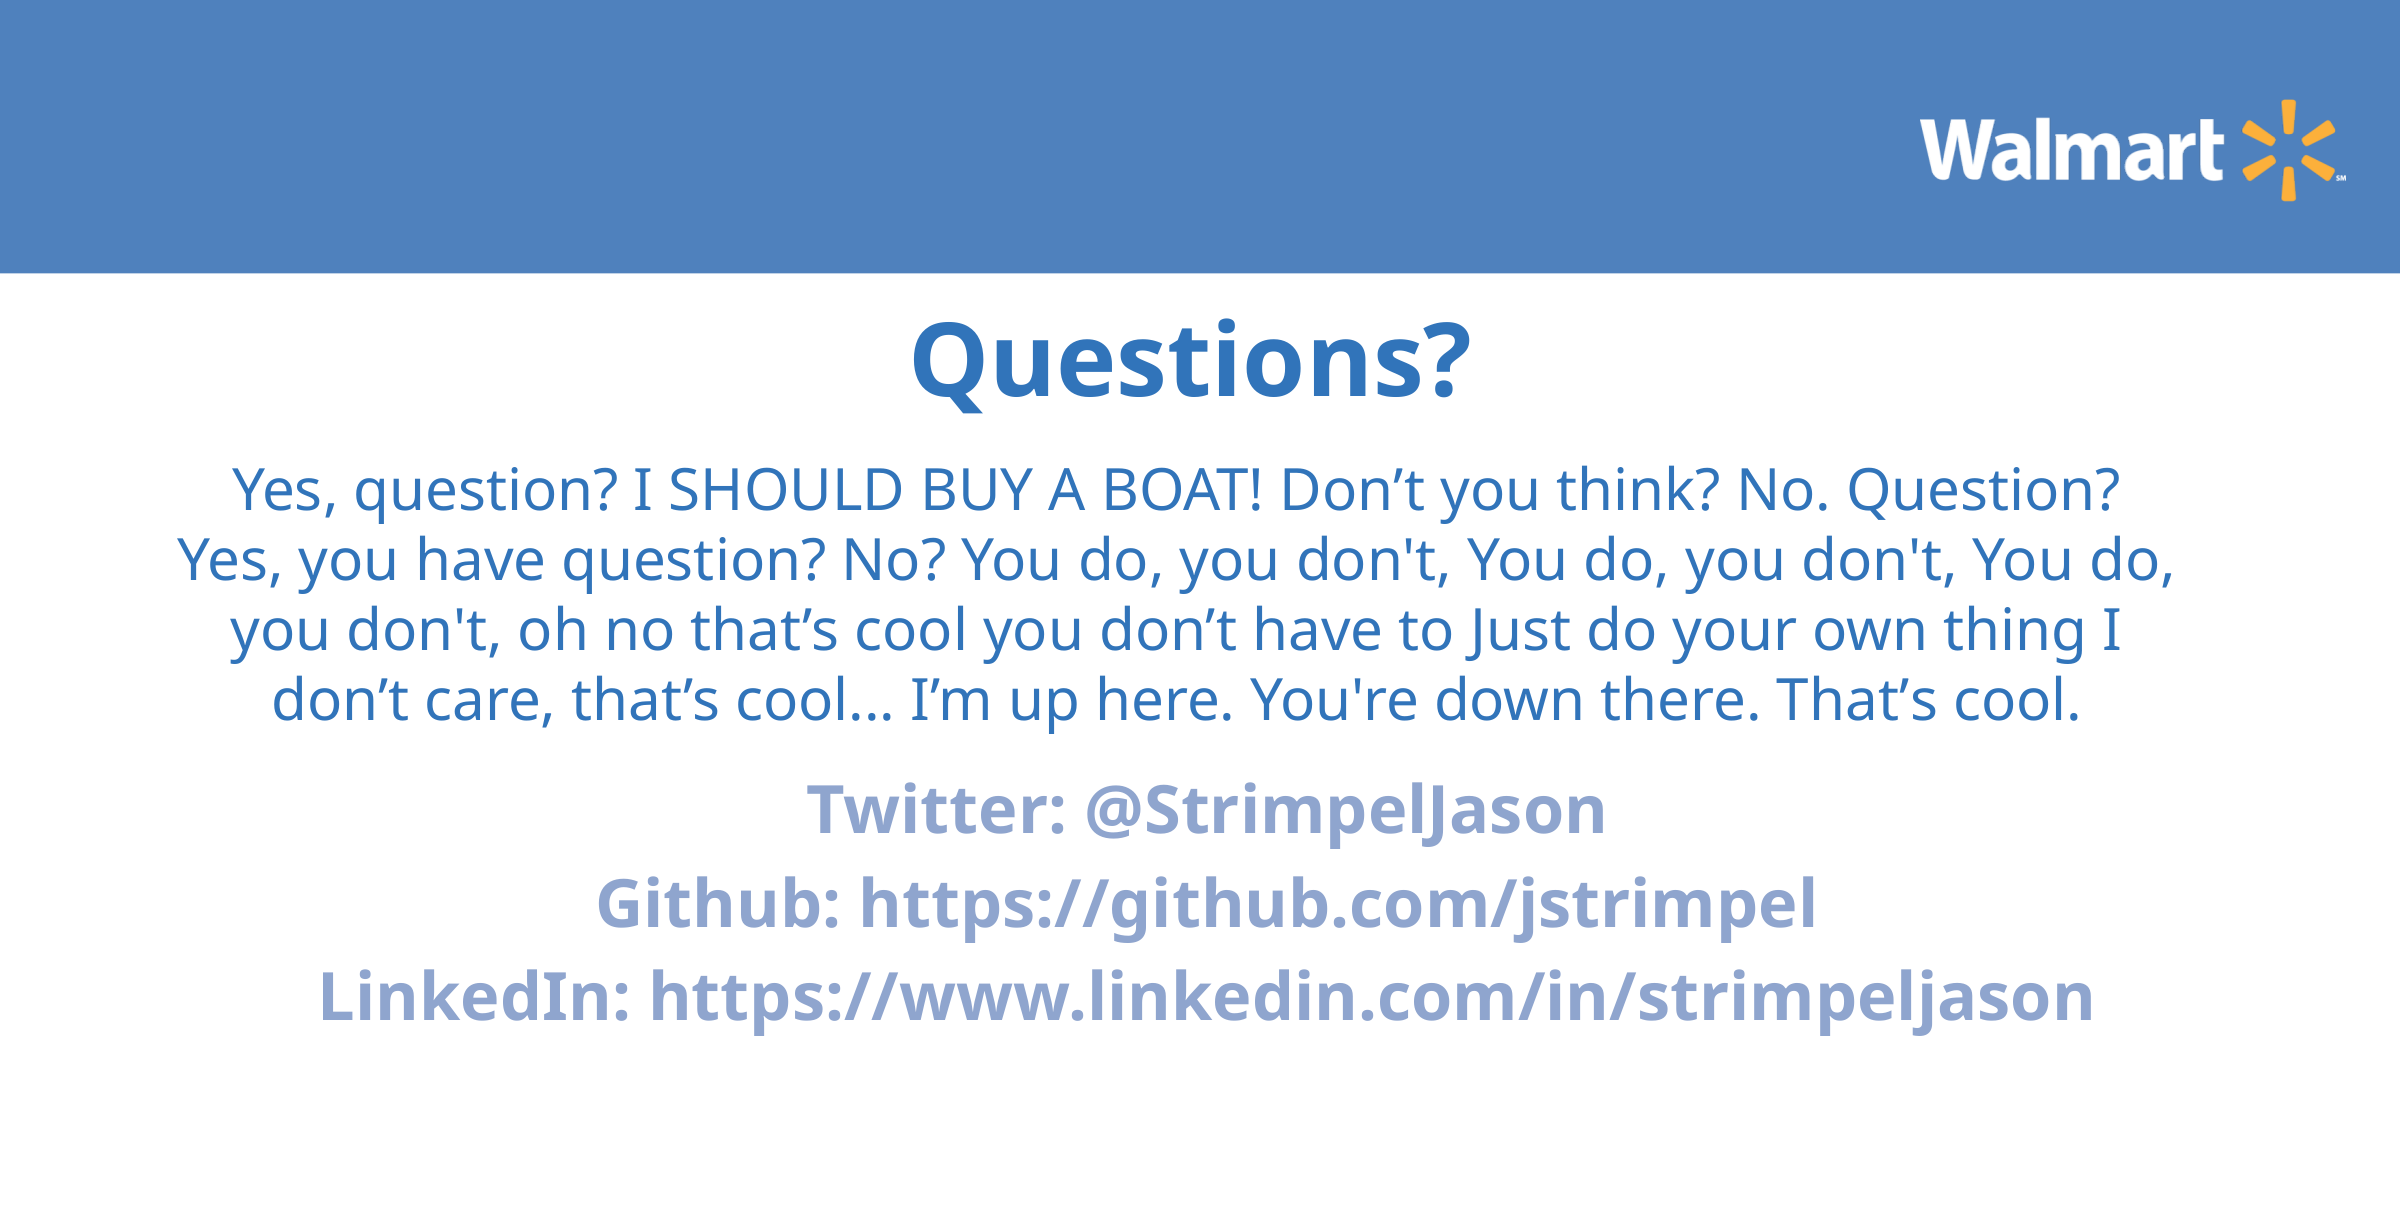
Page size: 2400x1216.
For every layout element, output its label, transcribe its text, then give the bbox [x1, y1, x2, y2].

picture [1920, 88, 2346, 208]
subtitle Twitter: @StrimpelJason Github: https://github.com/jstrimpel LinkedIn: https://www.linkedin.com/in/strimpeljason [219, 759, 2196, 1071]
text_box Yes, question? I SHOULD BUY A BOAT! Don’t you think? No. Question? Yes, you have question? No? You do, you don't, You do, you don't, You do, you don't, oh no that’s cool you don’t have to Just do your own thing I don’t care, that’s cool... I’m up here. You're down there. That’s cool. [158, 445, 2196, 740]
title Questions? [95, 274, 2286, 507]
text_box [0, 0, 2400, 274]
